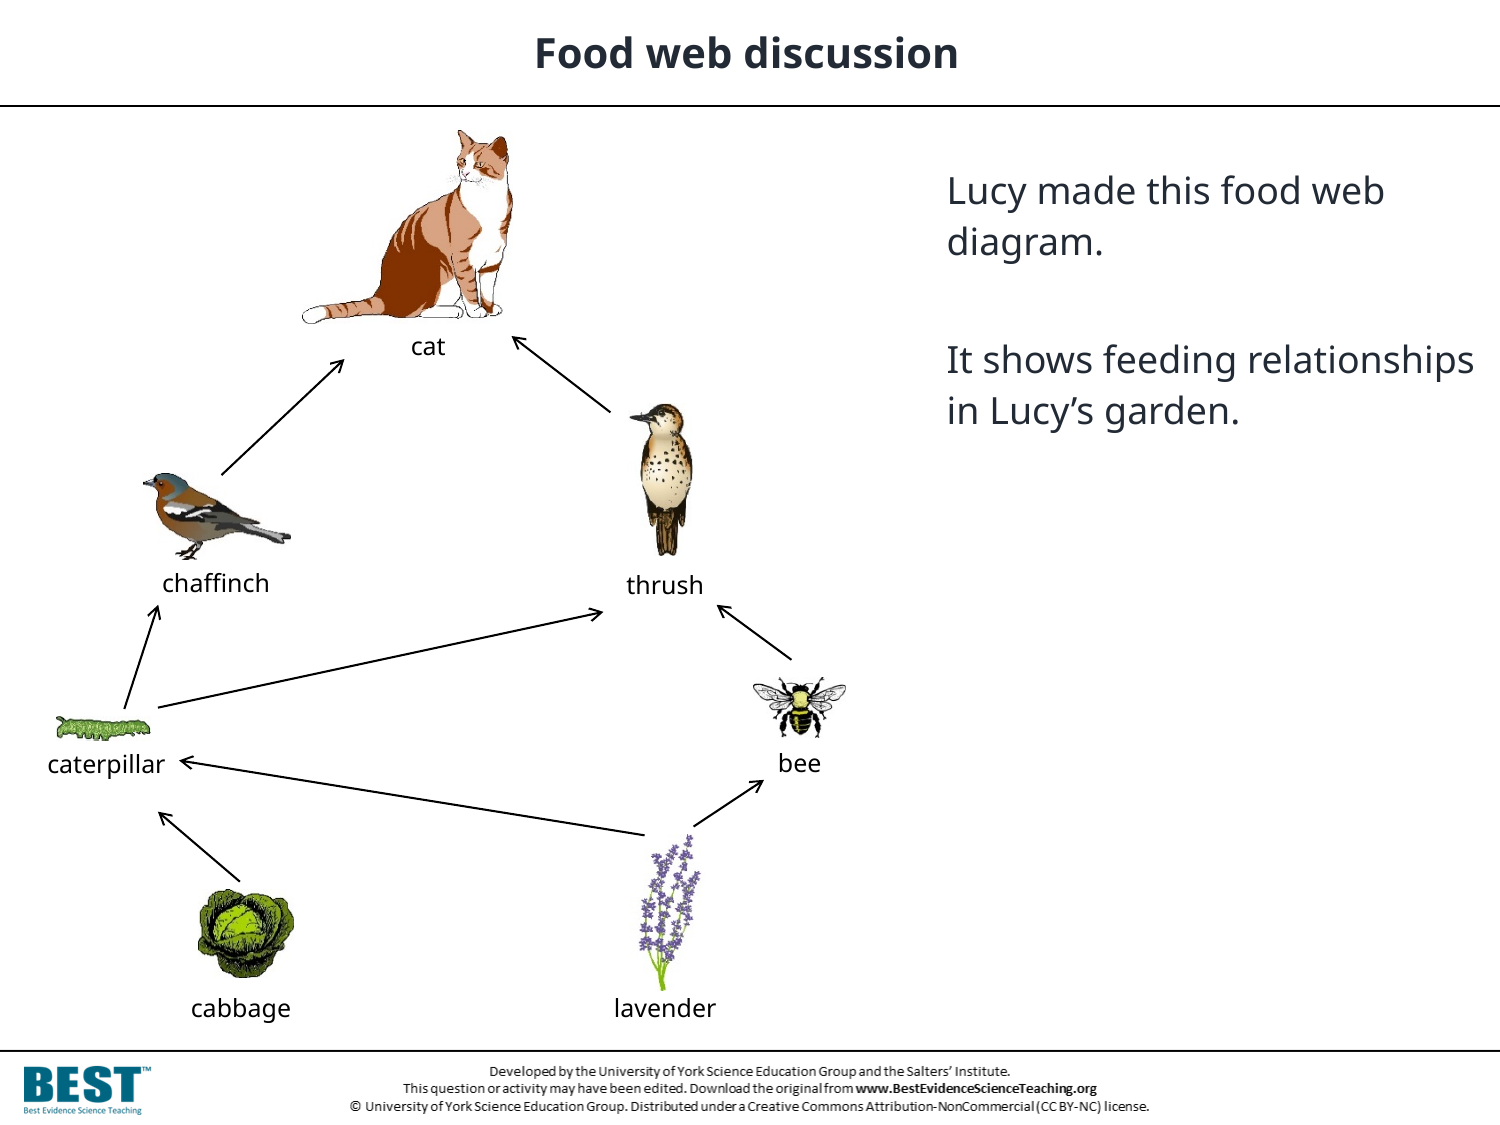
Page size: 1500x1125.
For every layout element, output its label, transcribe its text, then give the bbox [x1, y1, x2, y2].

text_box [23, 131, 883, 1045]
picture [0, 105, 1500, 1125]
text_box Food web discussion [23, 4, 1471, 99]
